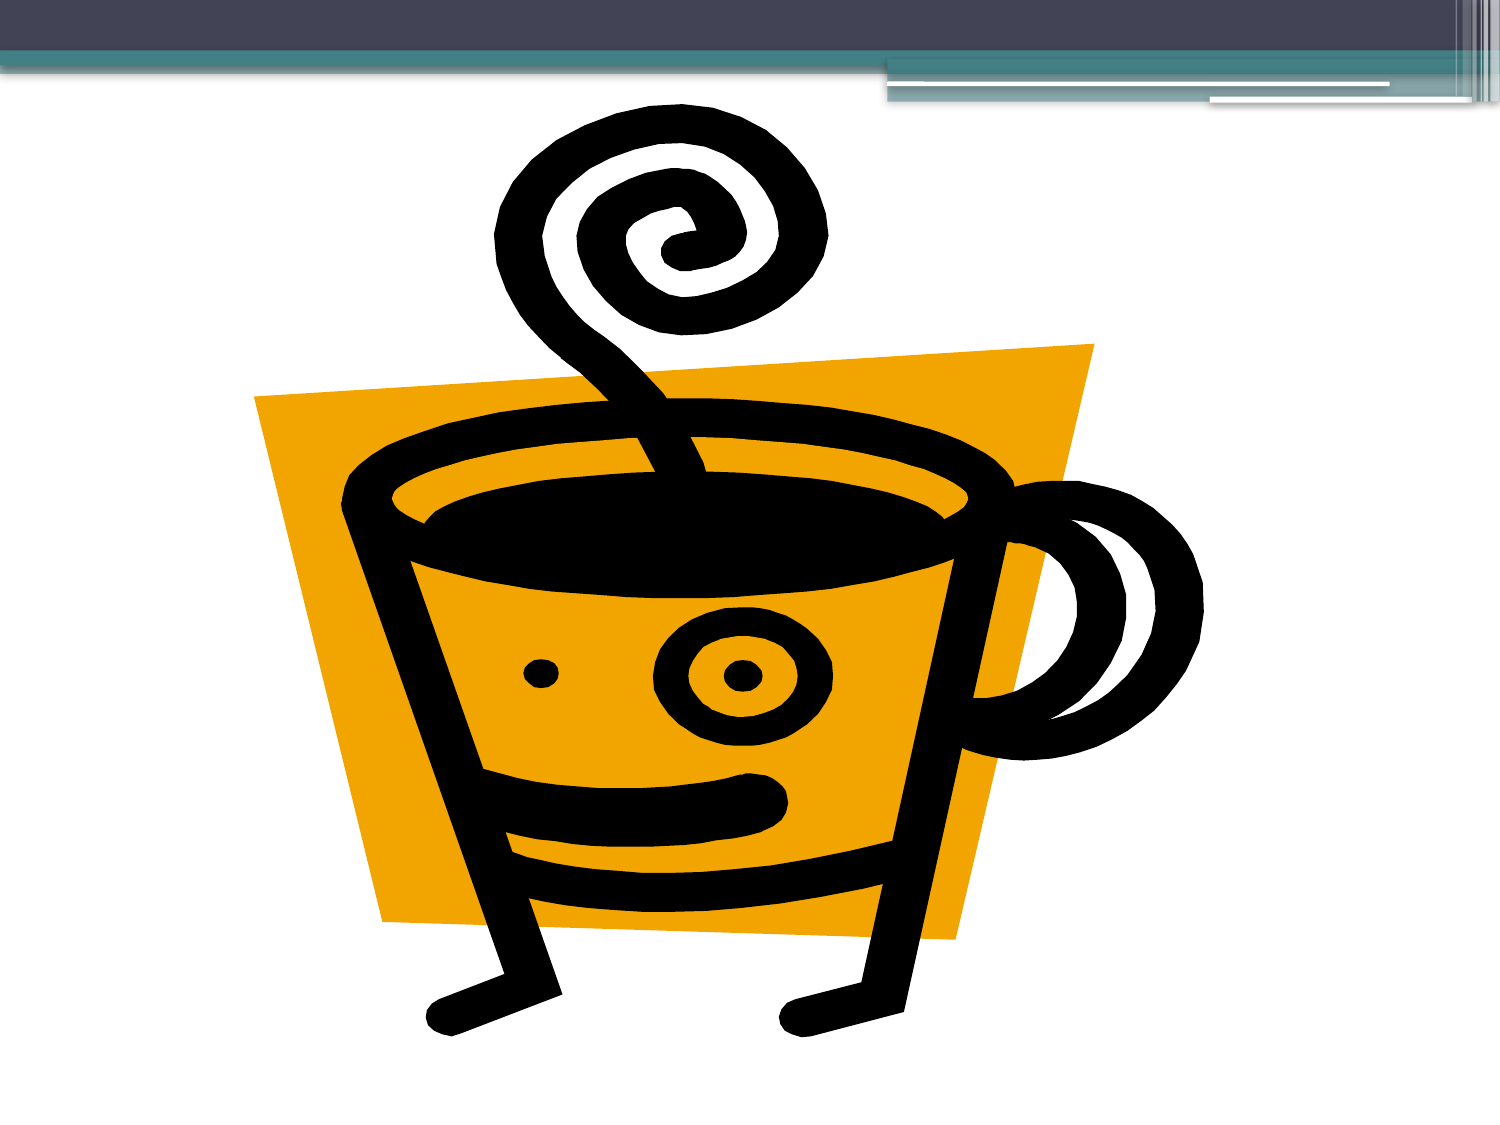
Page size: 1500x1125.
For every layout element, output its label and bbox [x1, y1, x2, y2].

picture [253, 91, 1211, 1039]
